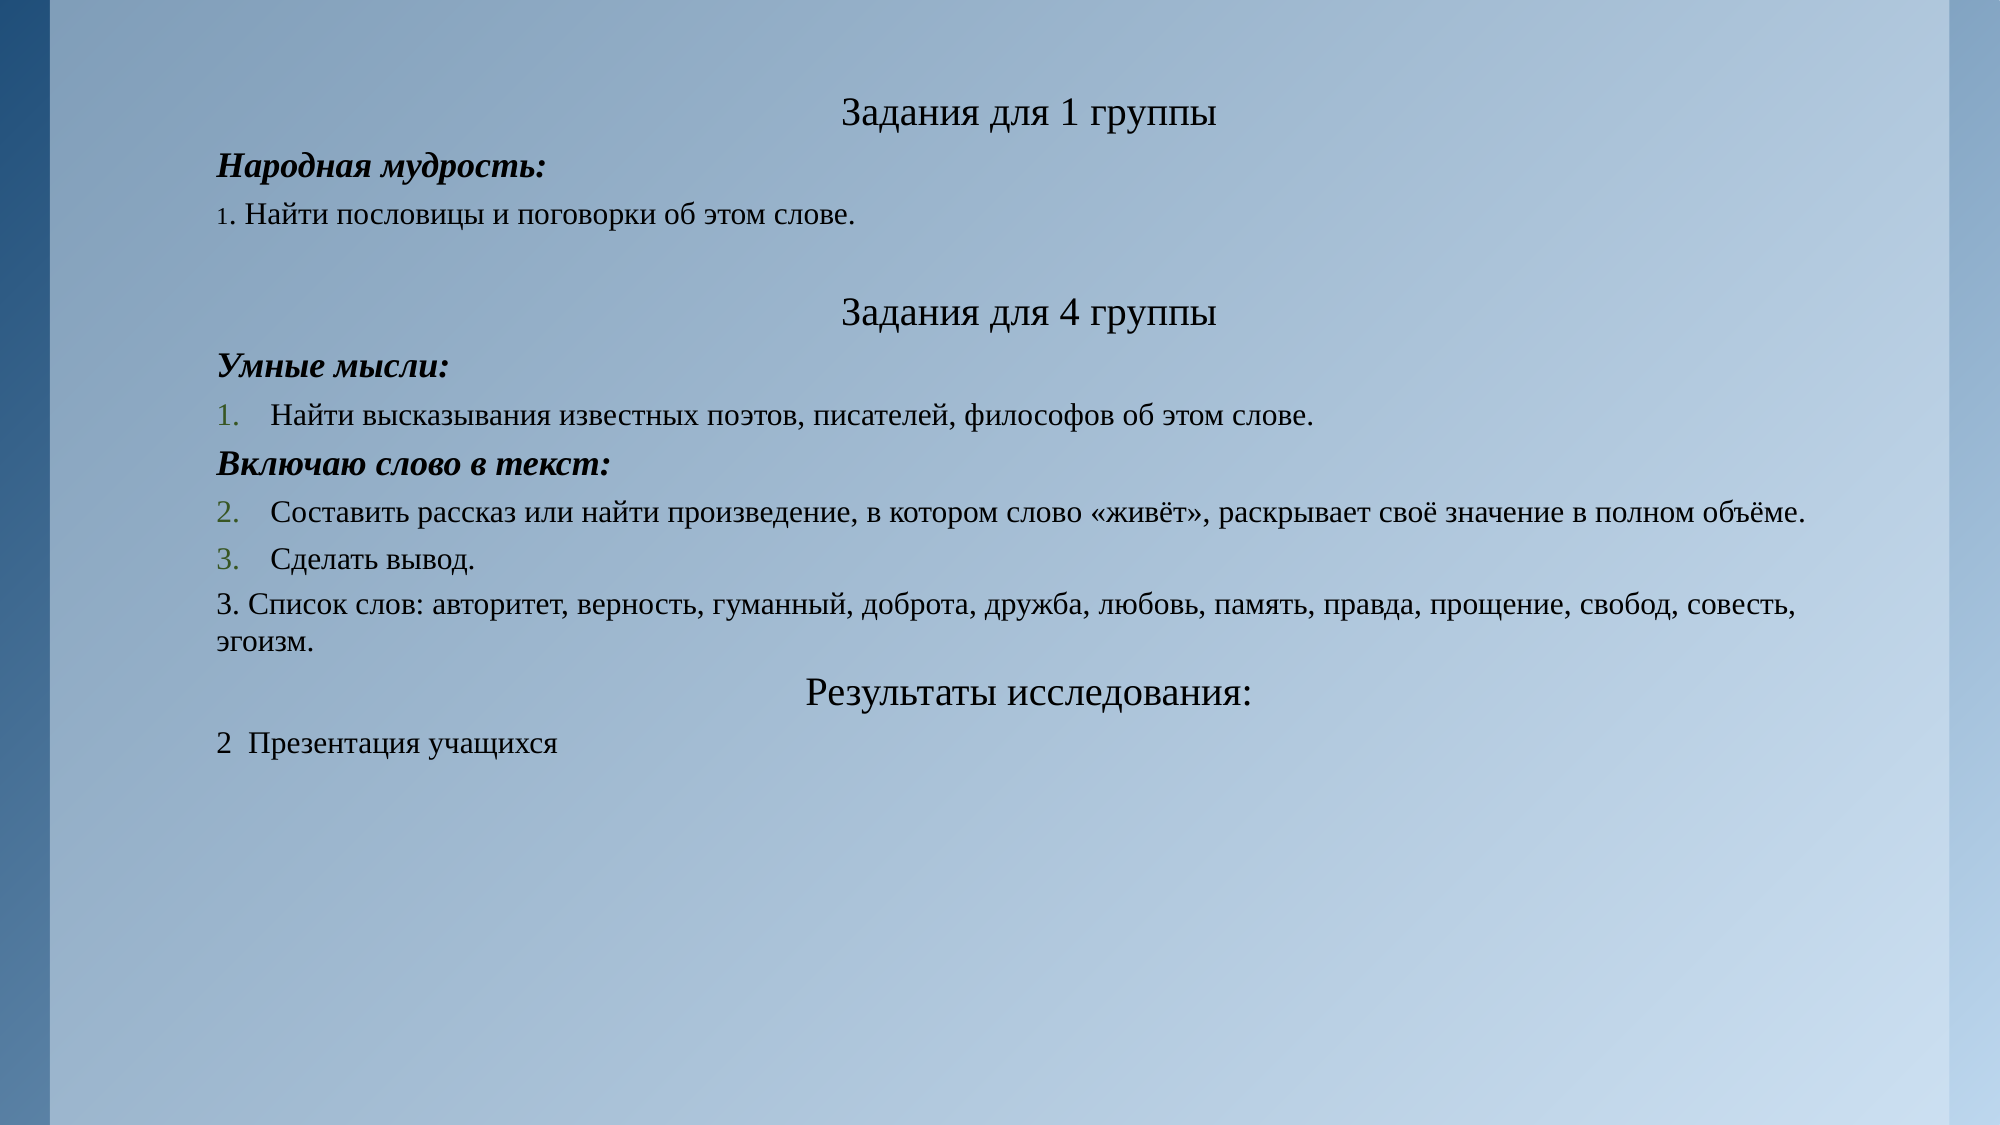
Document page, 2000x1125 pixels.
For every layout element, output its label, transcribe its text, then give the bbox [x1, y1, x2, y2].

list Задания для 1 группы Народная мудрость: 1. Найти пословицы и поговорки об этом слове. Задания для 4 группы Умные мысли: Найти высказывания известных поэтов, писателей, философов об этом слове. Включаю слово в текст: Составить рассказ или найти произведение, в котором слово «живёт», раскрывает своё значение в полном объёме. Сделать вывод. 3. Список слов: авторитет, верность, гуманный, доброта, дружба, любовь, память, правда, прощение, свобод, совесть, эгоизм. Результаты исследования: 2 Презентация учащихся [196, 78, 1863, 812]
